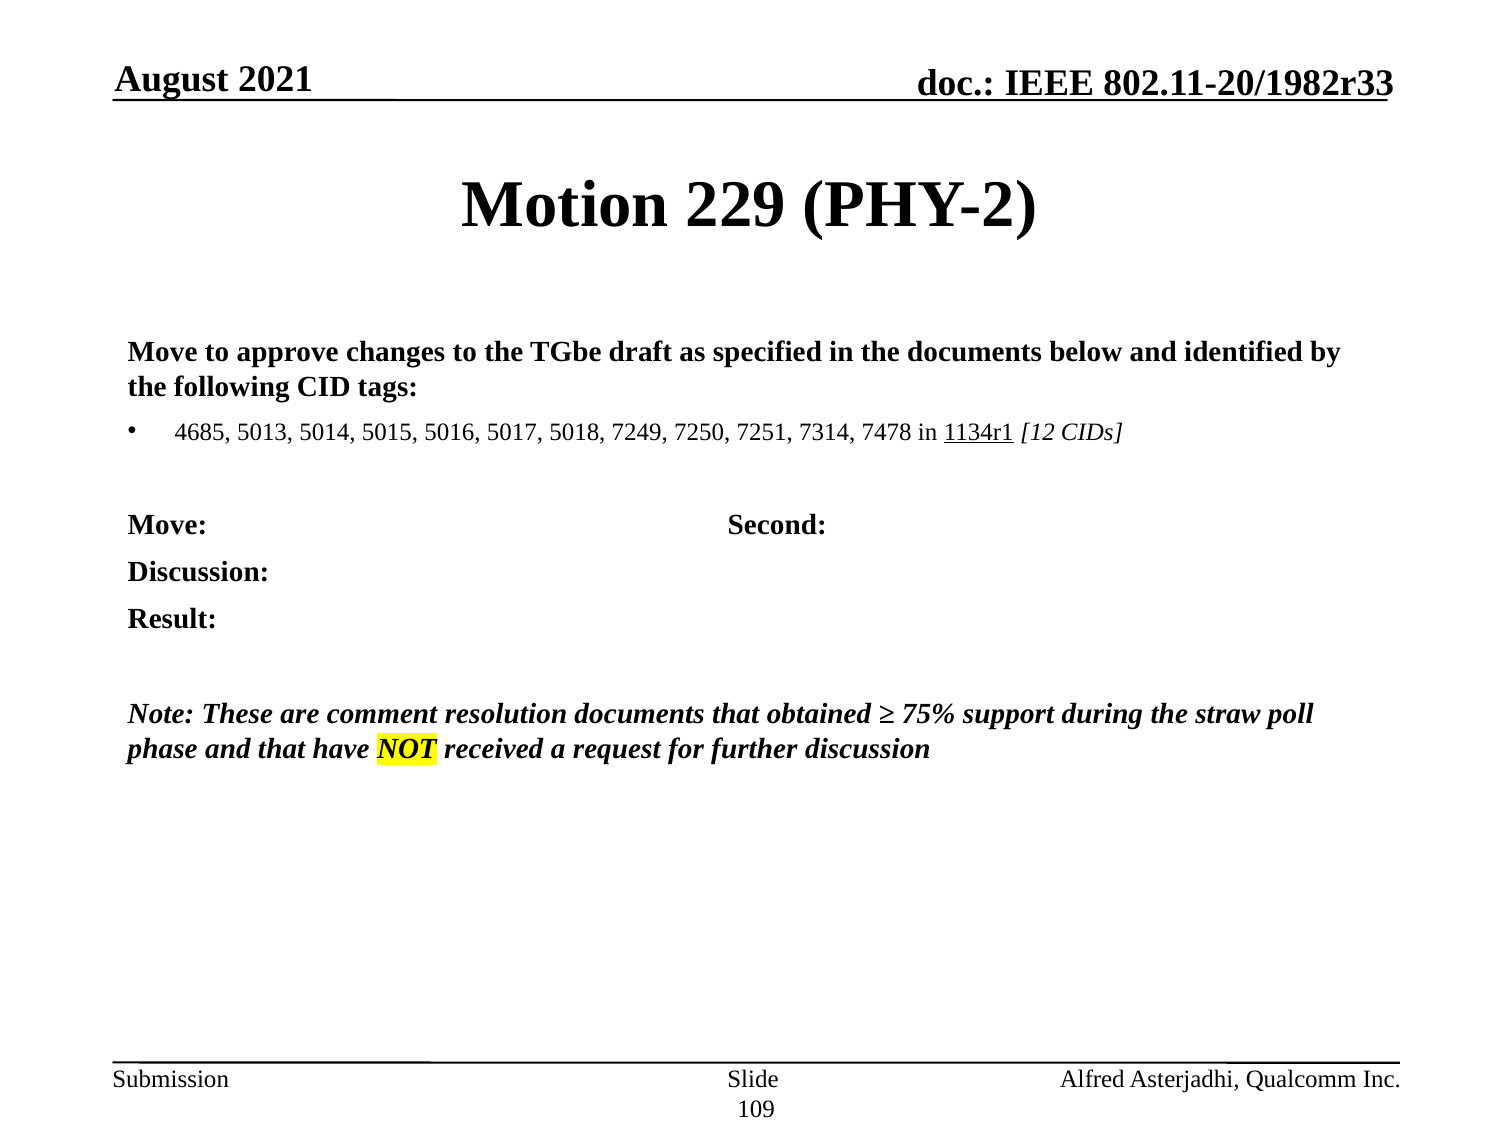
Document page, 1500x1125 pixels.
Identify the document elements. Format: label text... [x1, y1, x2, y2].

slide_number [114, 54, 423, 100]
slide_number Slide 109 [712, 1061, 800, 1123]
list Move to approve changes to the TGbe draft as specified in the documents below and identified by the following CID tags: 4685, 5013, 5014, 5015, 5016, 5017, 5018, 7249, 7250, 7251, 7314, 7478 in 1134r1 [12 CIDs] Move: Second: Discussion: Result: Note: These are comment resolution documents that obtained ≥ 75% support during the straw poll phase and that have NOT received a request for further discussion [112, 324, 1388, 1063]
title Motion 229 (PHY-2) [112, 112, 1388, 288]
footer Alfred Asterjadhi, Qualcomm Inc. [878, 1061, 1402, 1093]
